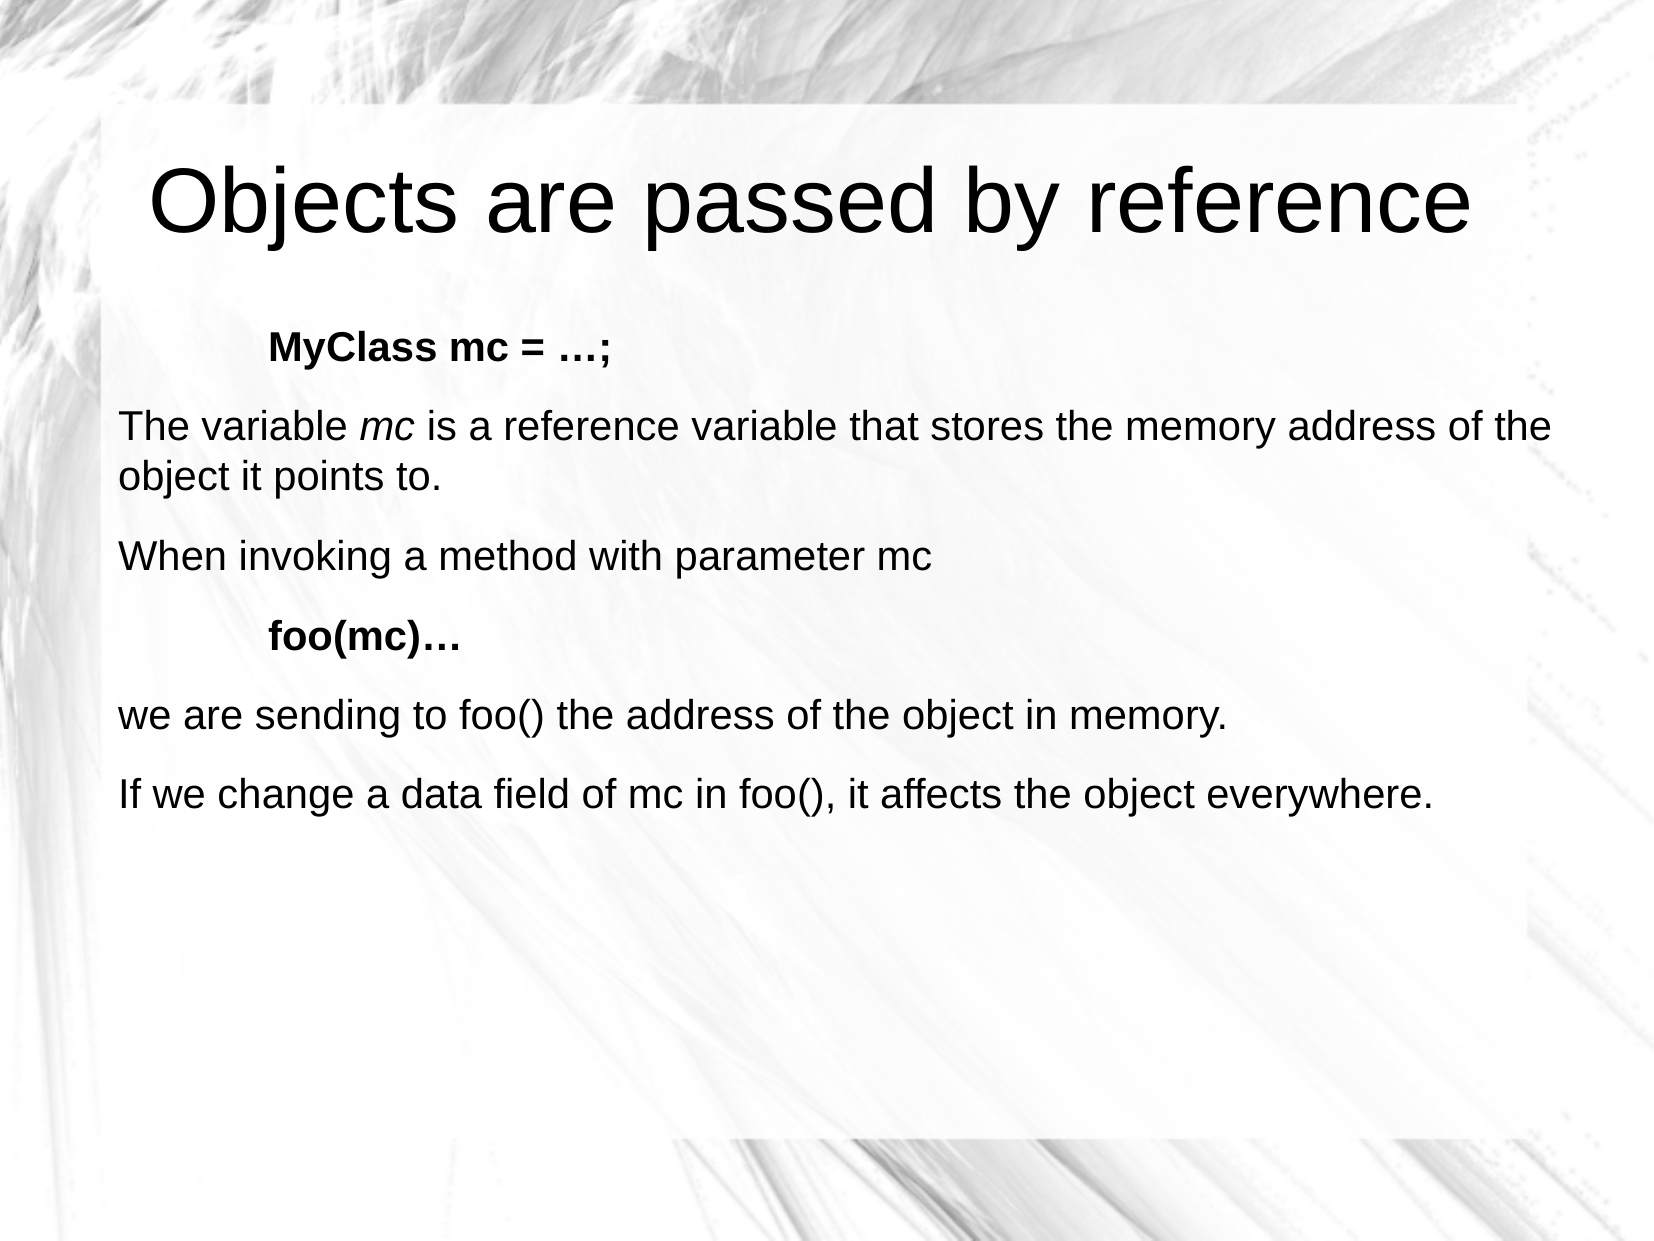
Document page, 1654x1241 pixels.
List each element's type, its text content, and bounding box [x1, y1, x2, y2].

list MyClass mc = …; The variable mc is a reference variable that stores the memory address of the object it points to. When invoking a method with parameter mc foo(mc)… we are sending to foo() the address of the object in memory. If we change a data field of mc in foo(), it affects the object everywhere. [118, 319, 1571, 1102]
title Objects are passed by reference [118, 112, 1506, 281]
picture [0, 0, 1654, 1241]
